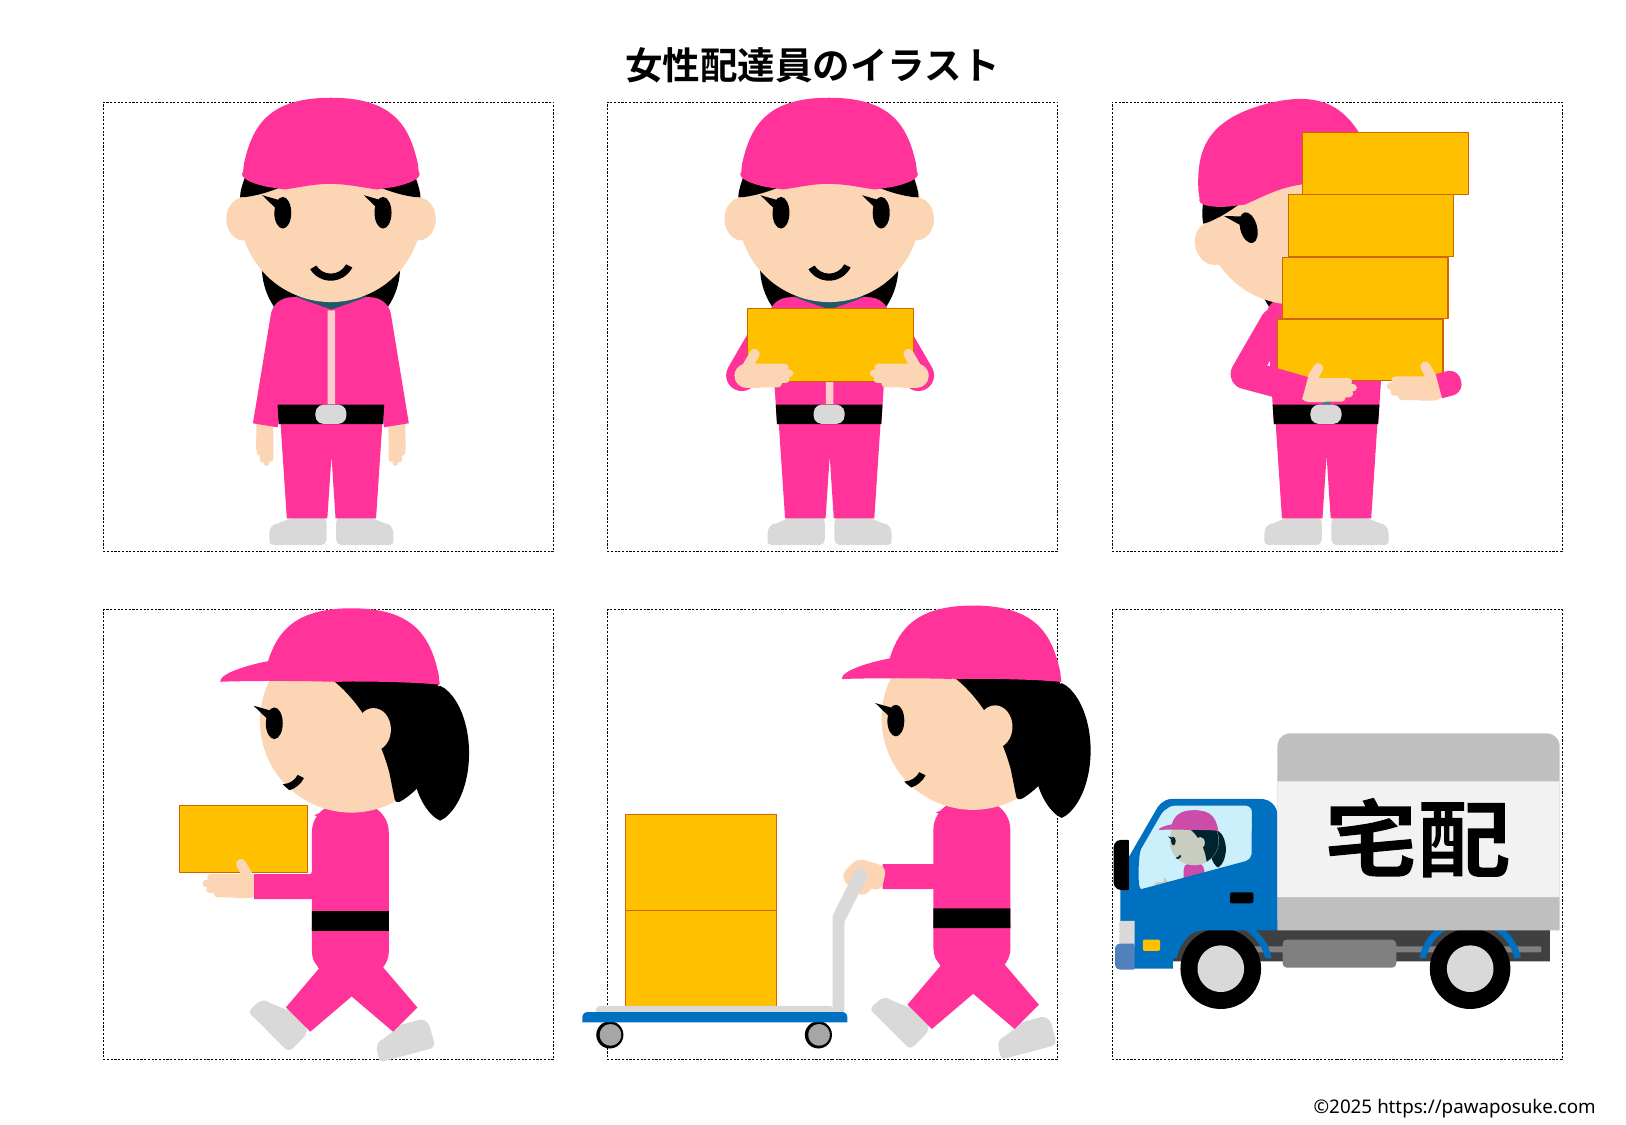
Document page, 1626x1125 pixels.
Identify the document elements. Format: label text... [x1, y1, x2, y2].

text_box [724, 97, 935, 546]
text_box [225, 97, 437, 546]
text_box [582, 605, 1091, 1053]
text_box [1113, 733, 1560, 1010]
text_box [1187, 100, 1469, 546]
text_box 女性配達員のイラスト [610, 34, 1015, 95]
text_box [179, 608, 470, 1056]
